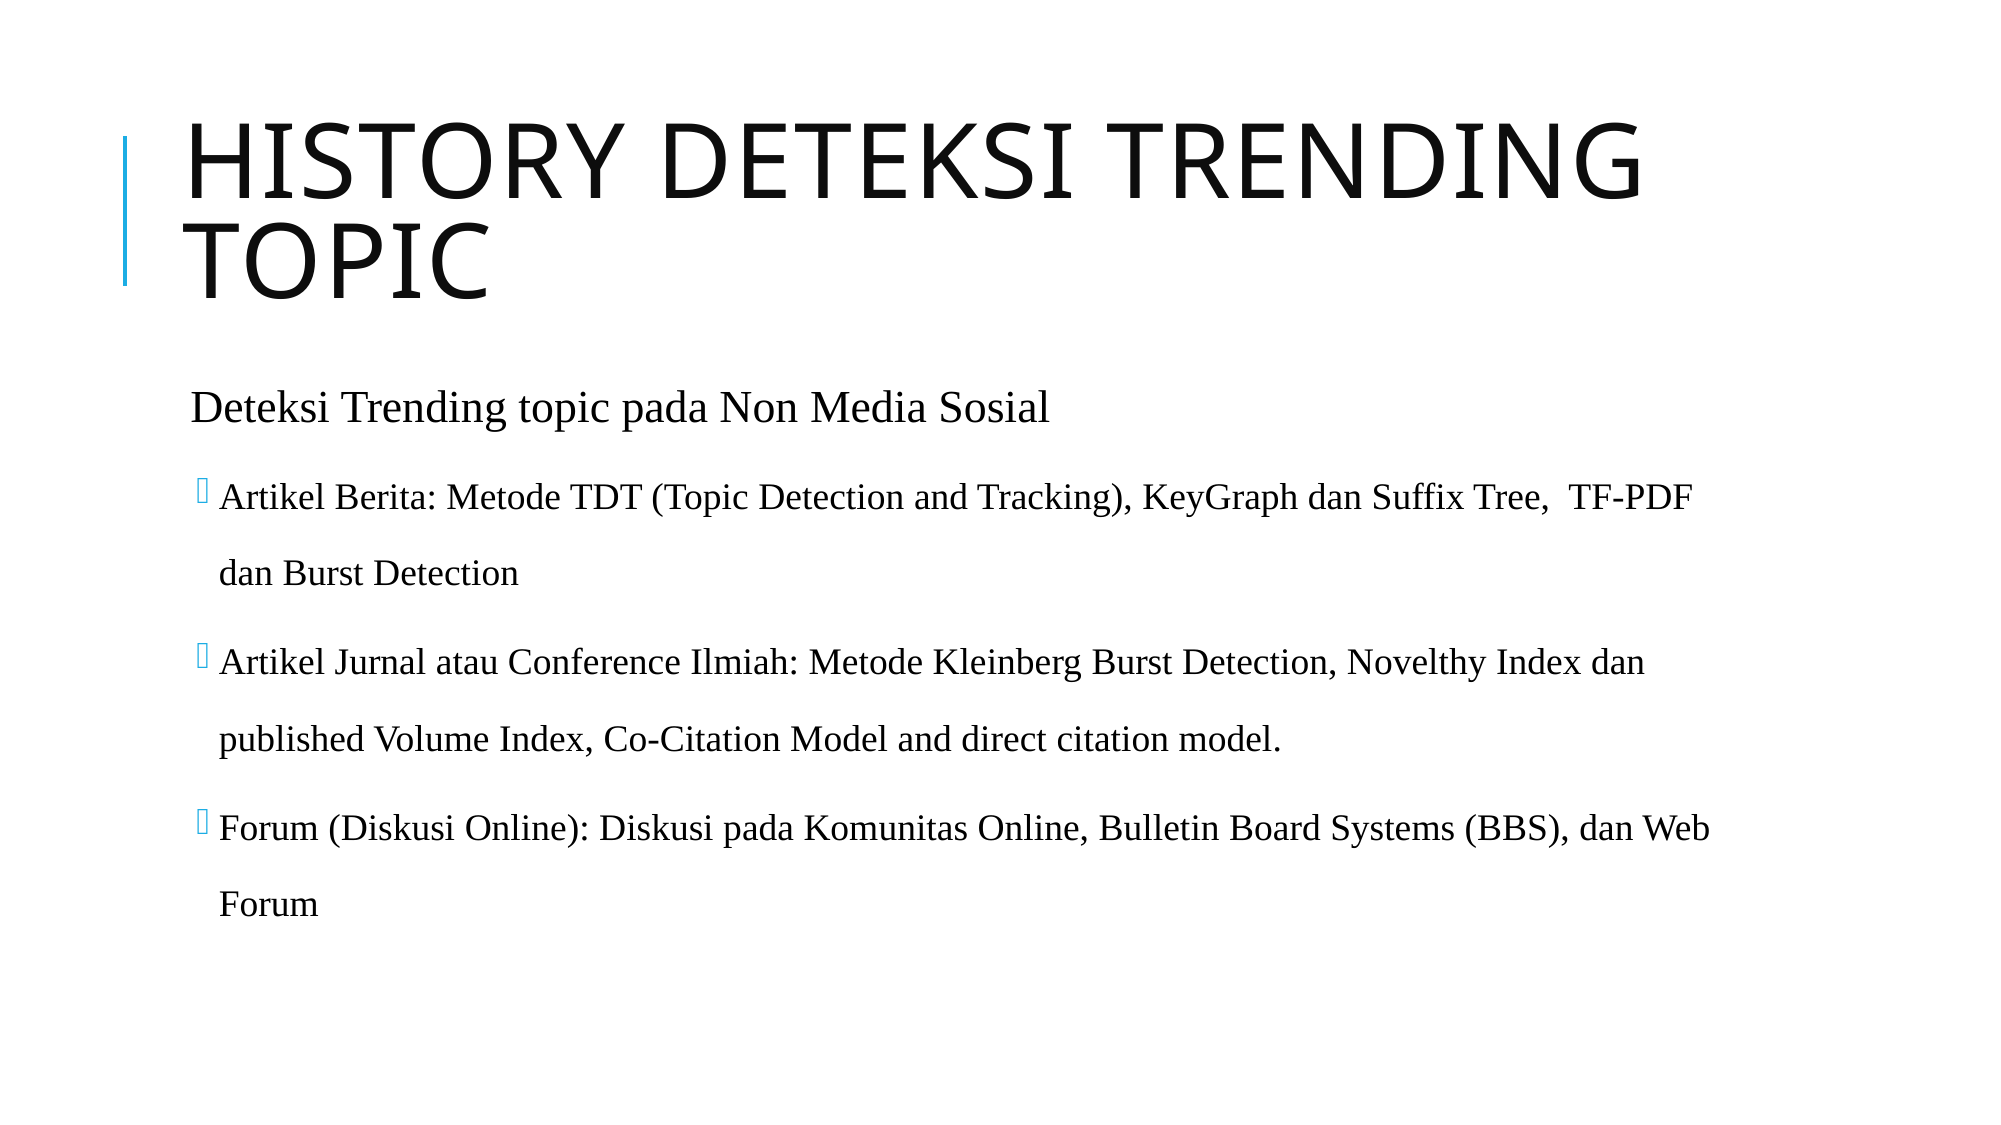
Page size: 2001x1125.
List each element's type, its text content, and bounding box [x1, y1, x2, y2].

list Deteksi Trending topic pada Non Media Sosial Artikel Berita: Metode TDT (Topic Detection and Tracking), KeyGraph dan Suffix Tree, TF-PDF dan Burst Detection Artikel Jurnal atau Conference Ilmiah: Metode Kleinberg Burst Detection, Novelthy Index dan published Volume Index, Co-Citation Model and direct citation model. Forum (Diskusi Online): Diskusi pada Komunitas Online, Bulletin Board Systems (BBS), dan Web Forum [168, 375, 1763, 1035]
title History Deteksi Trending Topic [168, 96, 1763, 342]
